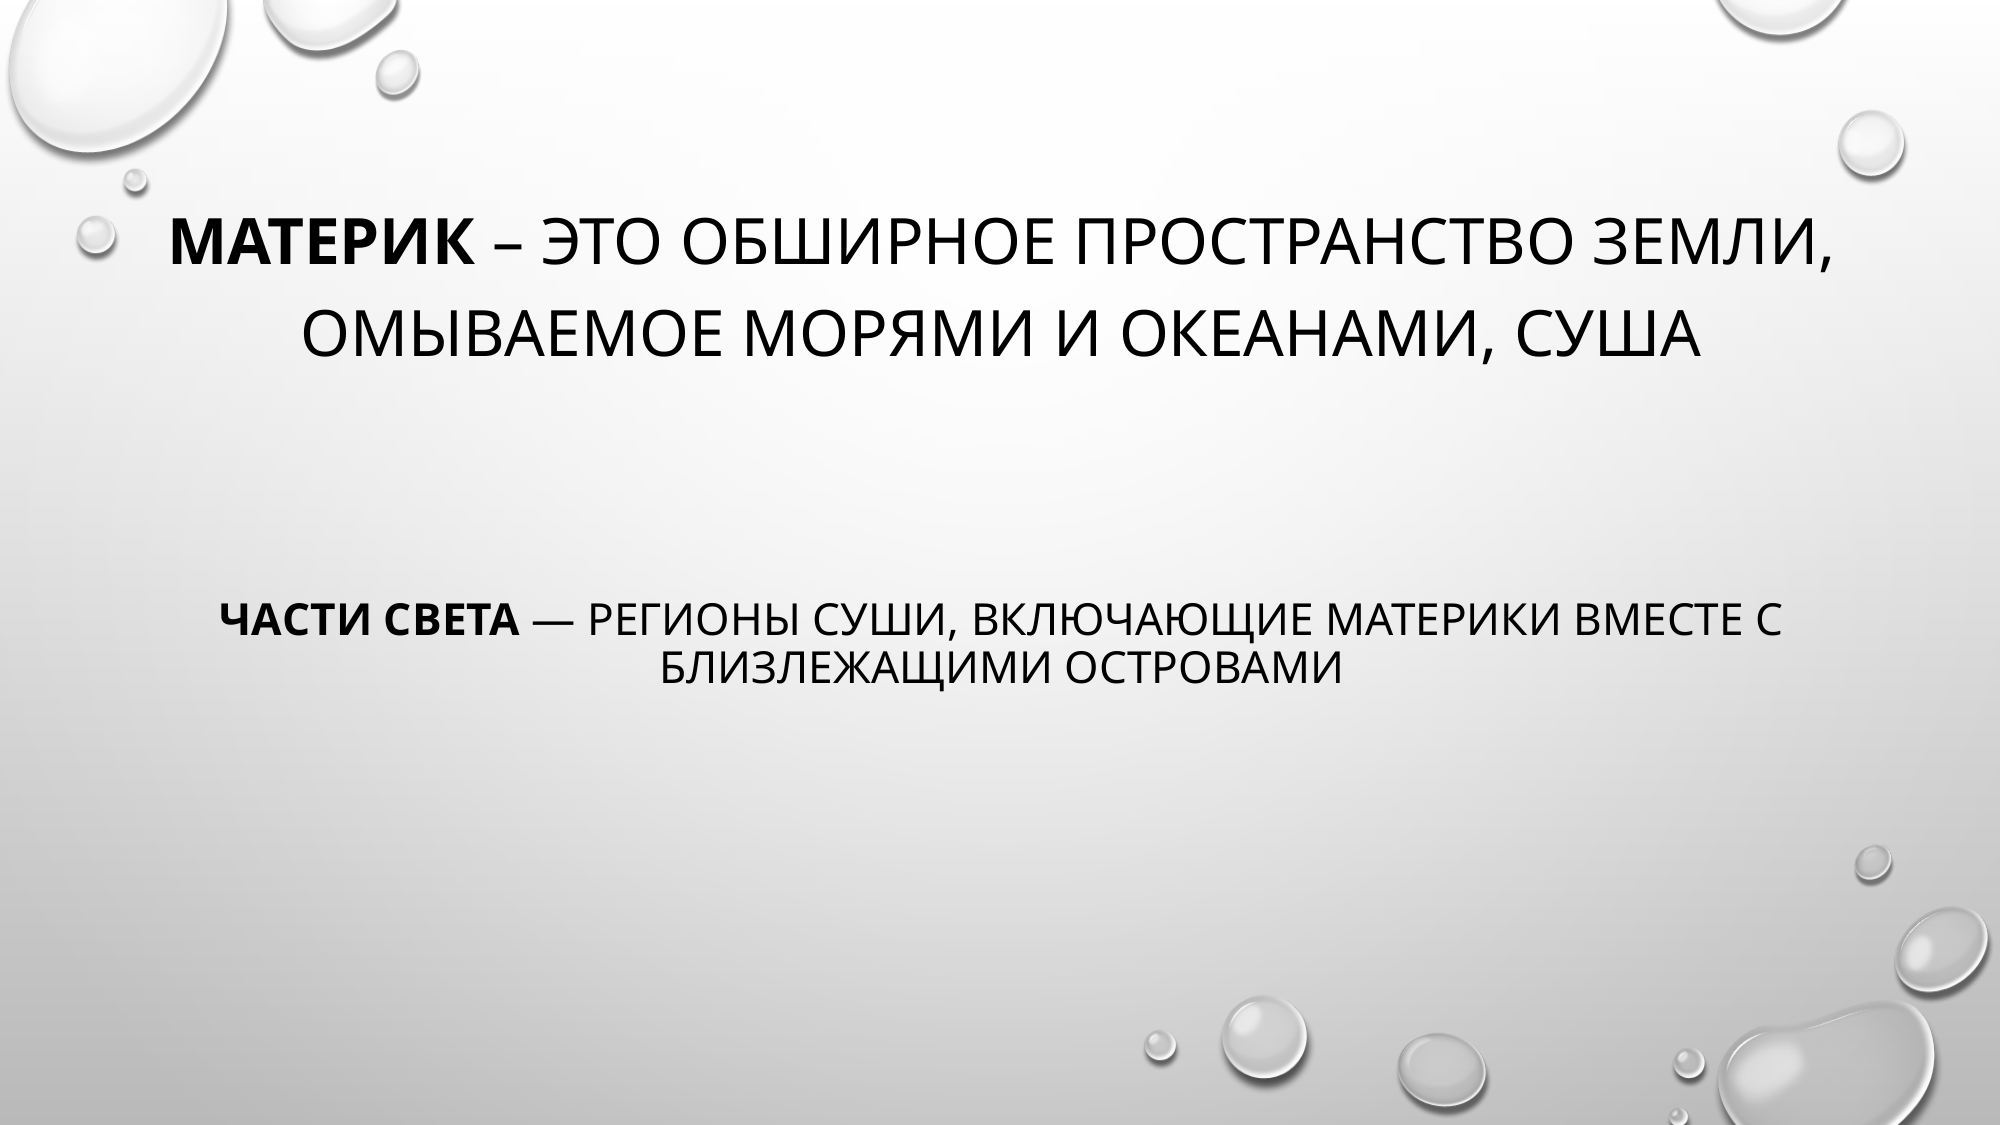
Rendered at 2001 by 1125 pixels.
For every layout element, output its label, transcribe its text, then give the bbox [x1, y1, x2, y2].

picture [0, 0, 2000, 1125]
title Части света — регионы суши, включающие материки вместе с близлежащими островами [151, 540, 1853, 803]
list Материк – это обширное пространство земли, омываемое морями и океанами, суша [151, 177, 1853, 469]
